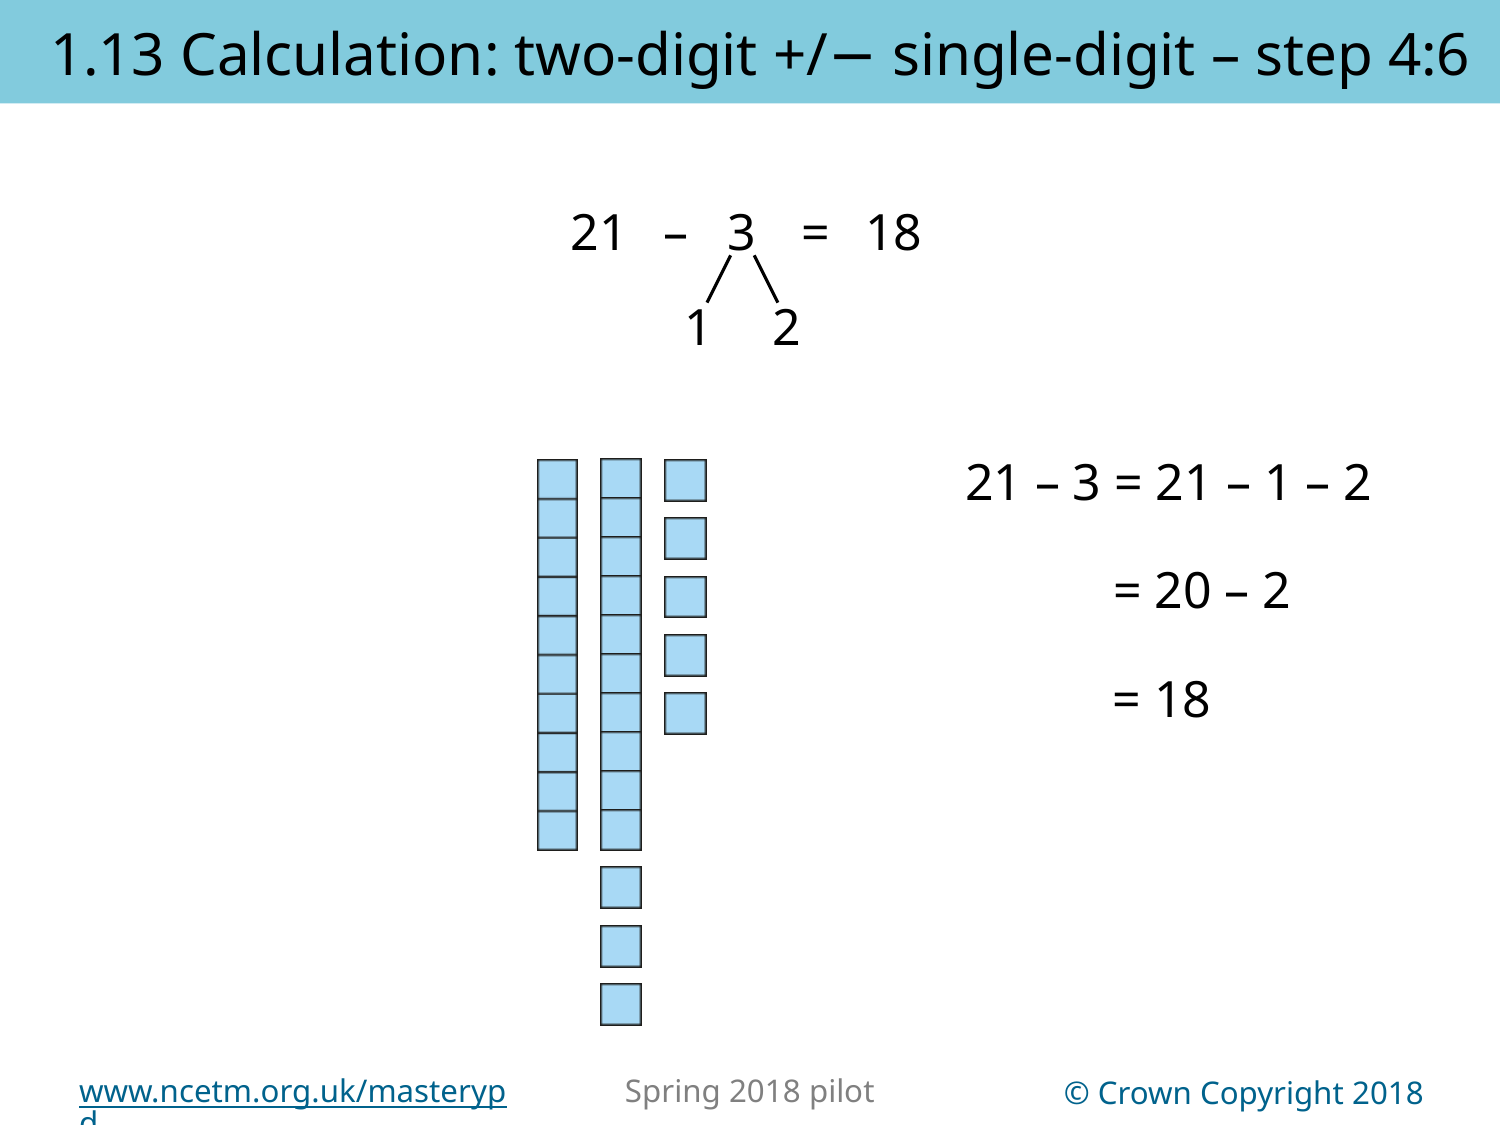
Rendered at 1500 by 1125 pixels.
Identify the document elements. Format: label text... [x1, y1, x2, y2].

picture [664, 575, 707, 619]
picture [664, 634, 707, 677]
picture [664, 517, 707, 560]
text_box = 20 – 2 [1098, 551, 1307, 627]
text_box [599, 857, 643, 1026]
text_box = 18 [1097, 659, 1227, 735]
text_box 21 – 3 = 21 – 1 – 2 [949, 442, 1388, 518]
list 1.13 Calculation: two-digit +/− single-digit – step 4:6 [0, 0, 1500, 104]
picture [664, 459, 707, 502]
text_box 2 [749, 288, 825, 364]
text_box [753, 255, 779, 303]
text_box 1 [657, 288, 741, 364]
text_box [706, 255, 731, 303]
text_box 18 [858, 193, 961, 269]
picture [664, 692, 707, 735]
picture [536, 459, 578, 852]
text_box – 3 [662, 193, 772, 269]
text_box 21 [555, 193, 662, 269]
picture [599, 458, 643, 852]
text_box = [772, 193, 858, 269]
